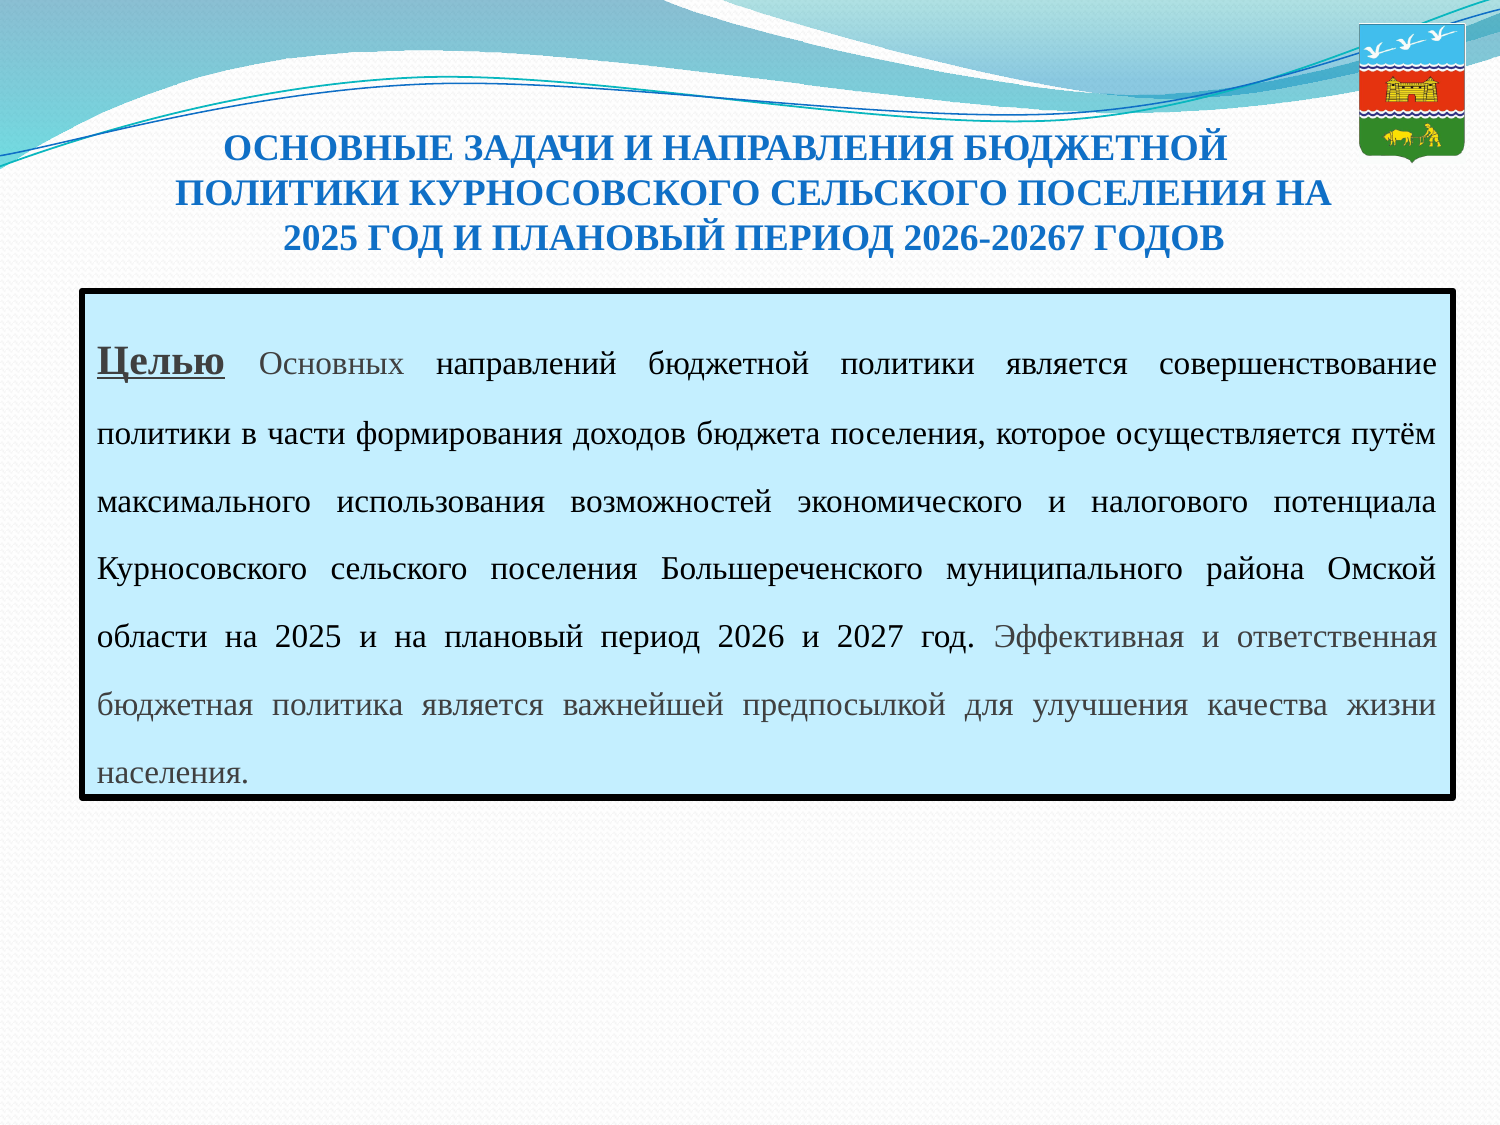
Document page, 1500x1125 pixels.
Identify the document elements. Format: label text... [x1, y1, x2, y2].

picture [1359, 23, 1466, 165]
title ОСНОВНЫЕ ЗАДАЧИ И НАПРАВЛЕНИЯ БЮДЖЕТНОЙ ПОЛИТИКИ КУРНОСОВСКОГО СЕЛЬСКОГО ПОСЕЛЕНИЯ НА 2025 ГОД И ПЛАНОВЫЙ ПЕРИОД 2026-20267 ГОДОВ [117, 93, 1335, 258]
text_box Целью Основных направлений бюджетной политики является совершенствование политики в части формирования доходов бюджета поселения, которое осуществляется путём максимального использования возможностей экономического и налогового потенциала Курносовского сельского поселения Большереченского муниципального района Омской области на 2025 и на плановый период 2026 и 2027 год. Эффективная и ответственная бюджетная политика является важнейшей предпосылкой для улучшения качества жизни населения. [82, 290, 1454, 798]
